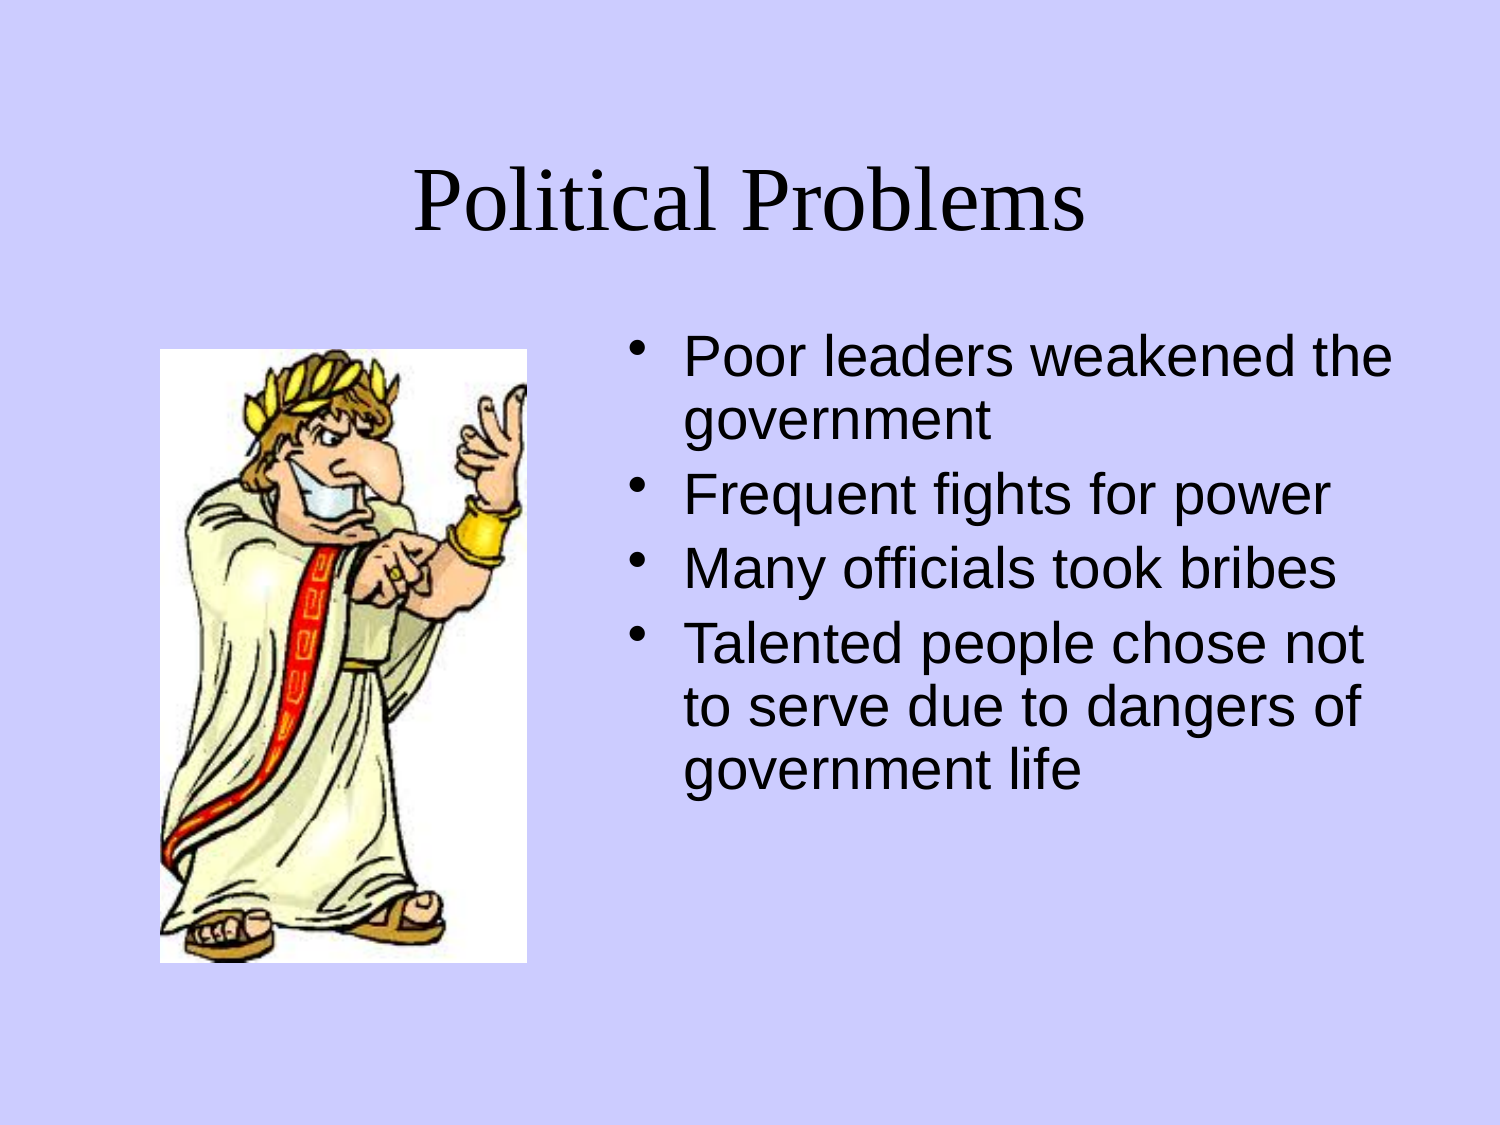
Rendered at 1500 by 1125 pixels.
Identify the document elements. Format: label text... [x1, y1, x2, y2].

title Political Problems [112, 99, 1388, 288]
picture [160, 349, 527, 963]
list Poor leaders weakened the government Frequent fights for power Many officials took bribes Talented people chose not to serve due to dangers of government life [612, 318, 1426, 994]
